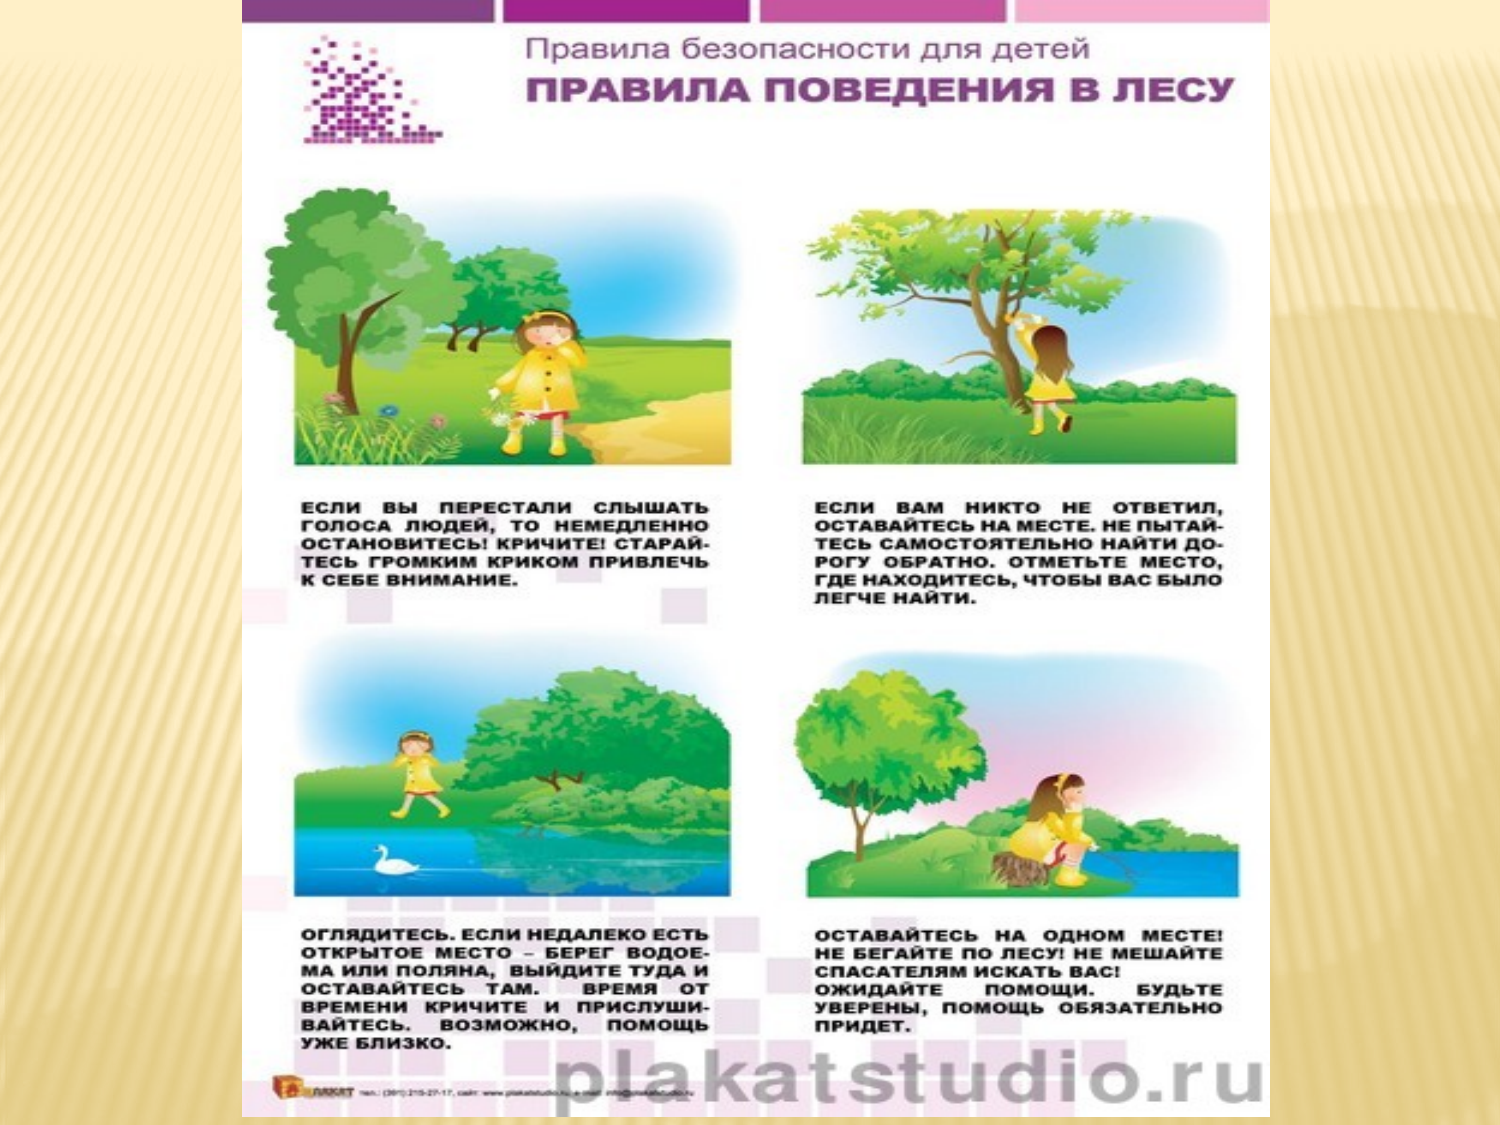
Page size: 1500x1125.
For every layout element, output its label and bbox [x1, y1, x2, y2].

list [241, 0, 1270, 1117]
